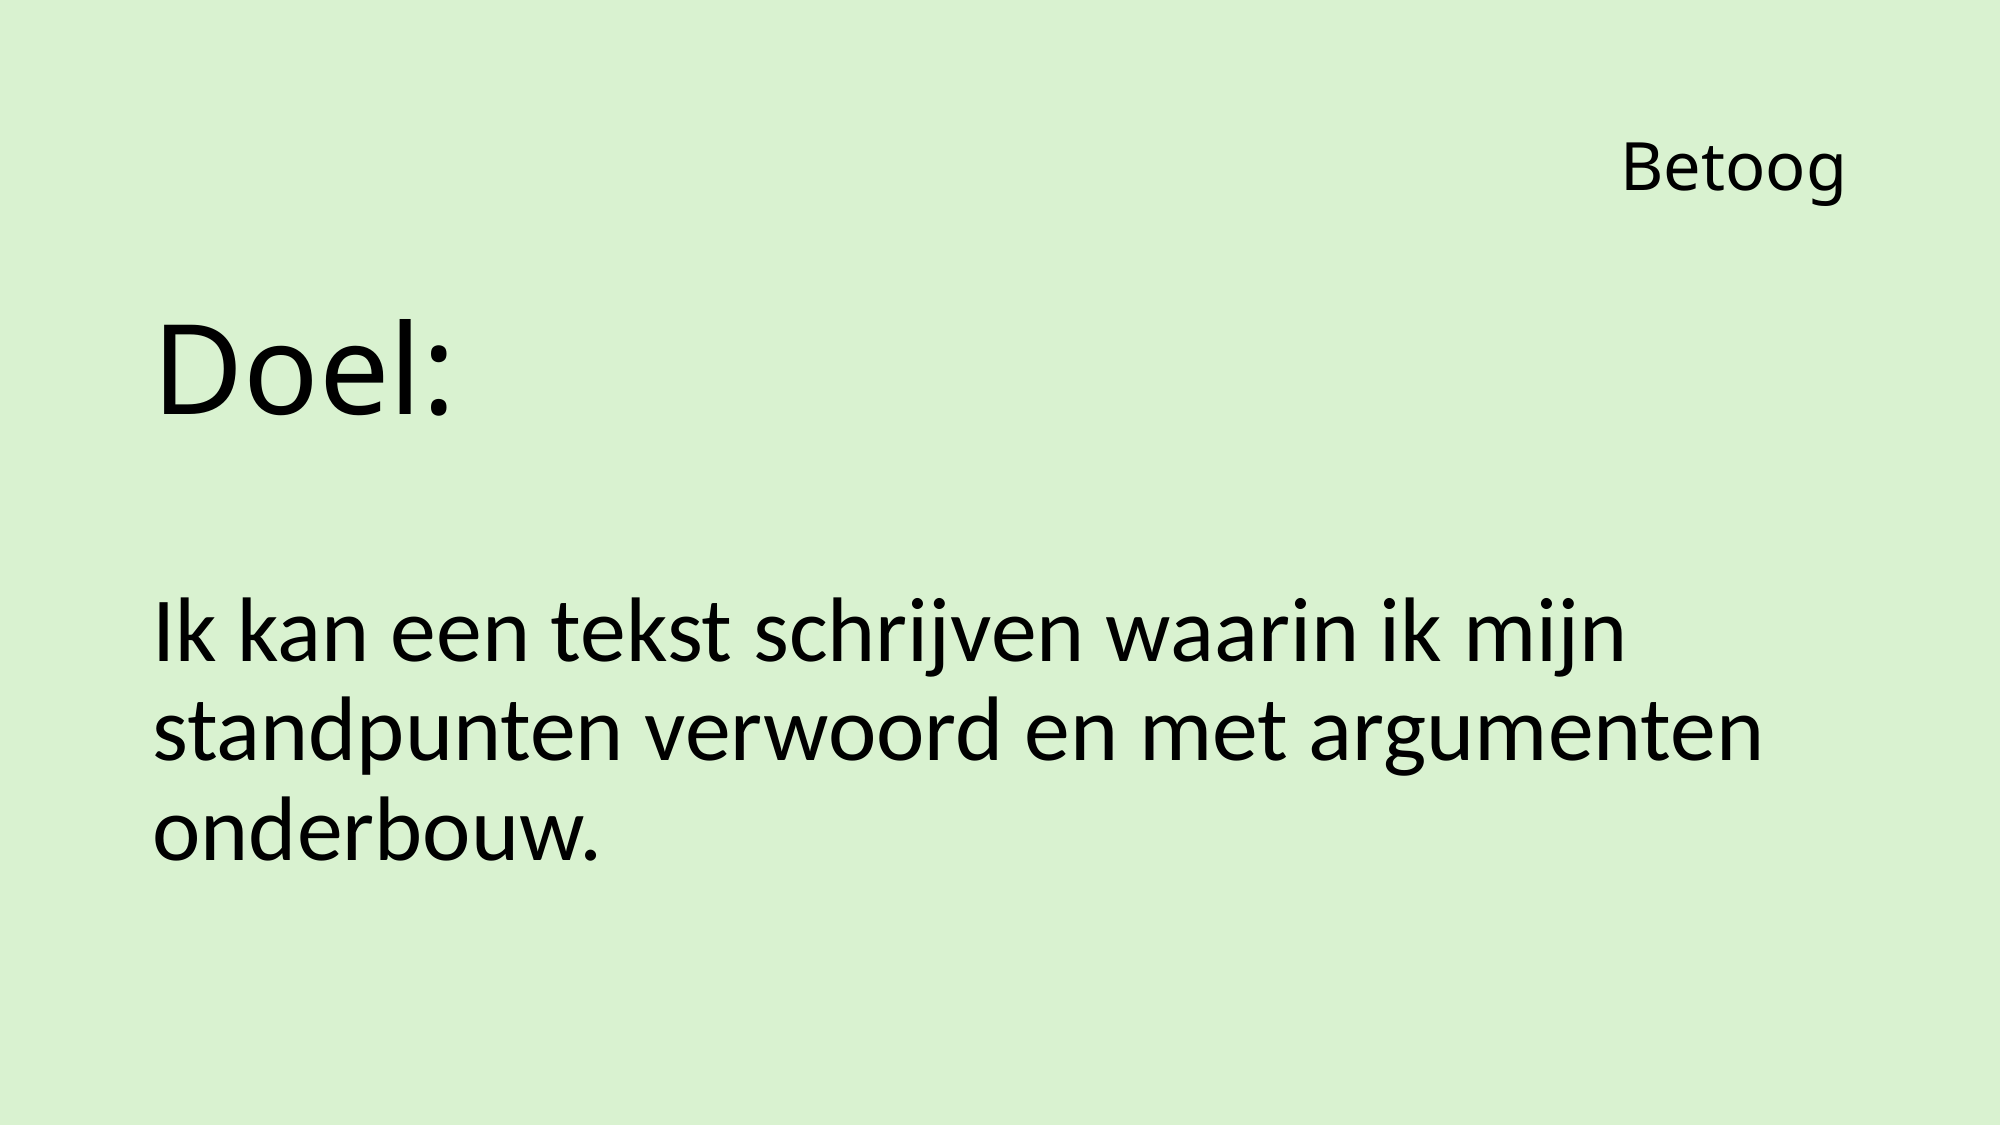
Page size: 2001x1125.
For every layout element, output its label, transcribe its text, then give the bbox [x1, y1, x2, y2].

list Doel: Ik kan een tekst schrijven waarin ik mijn standpunten verwoord en met argumenten onderbouw. [137, 299, 1863, 1014]
title Betoog [137, 59, 1863, 278]
